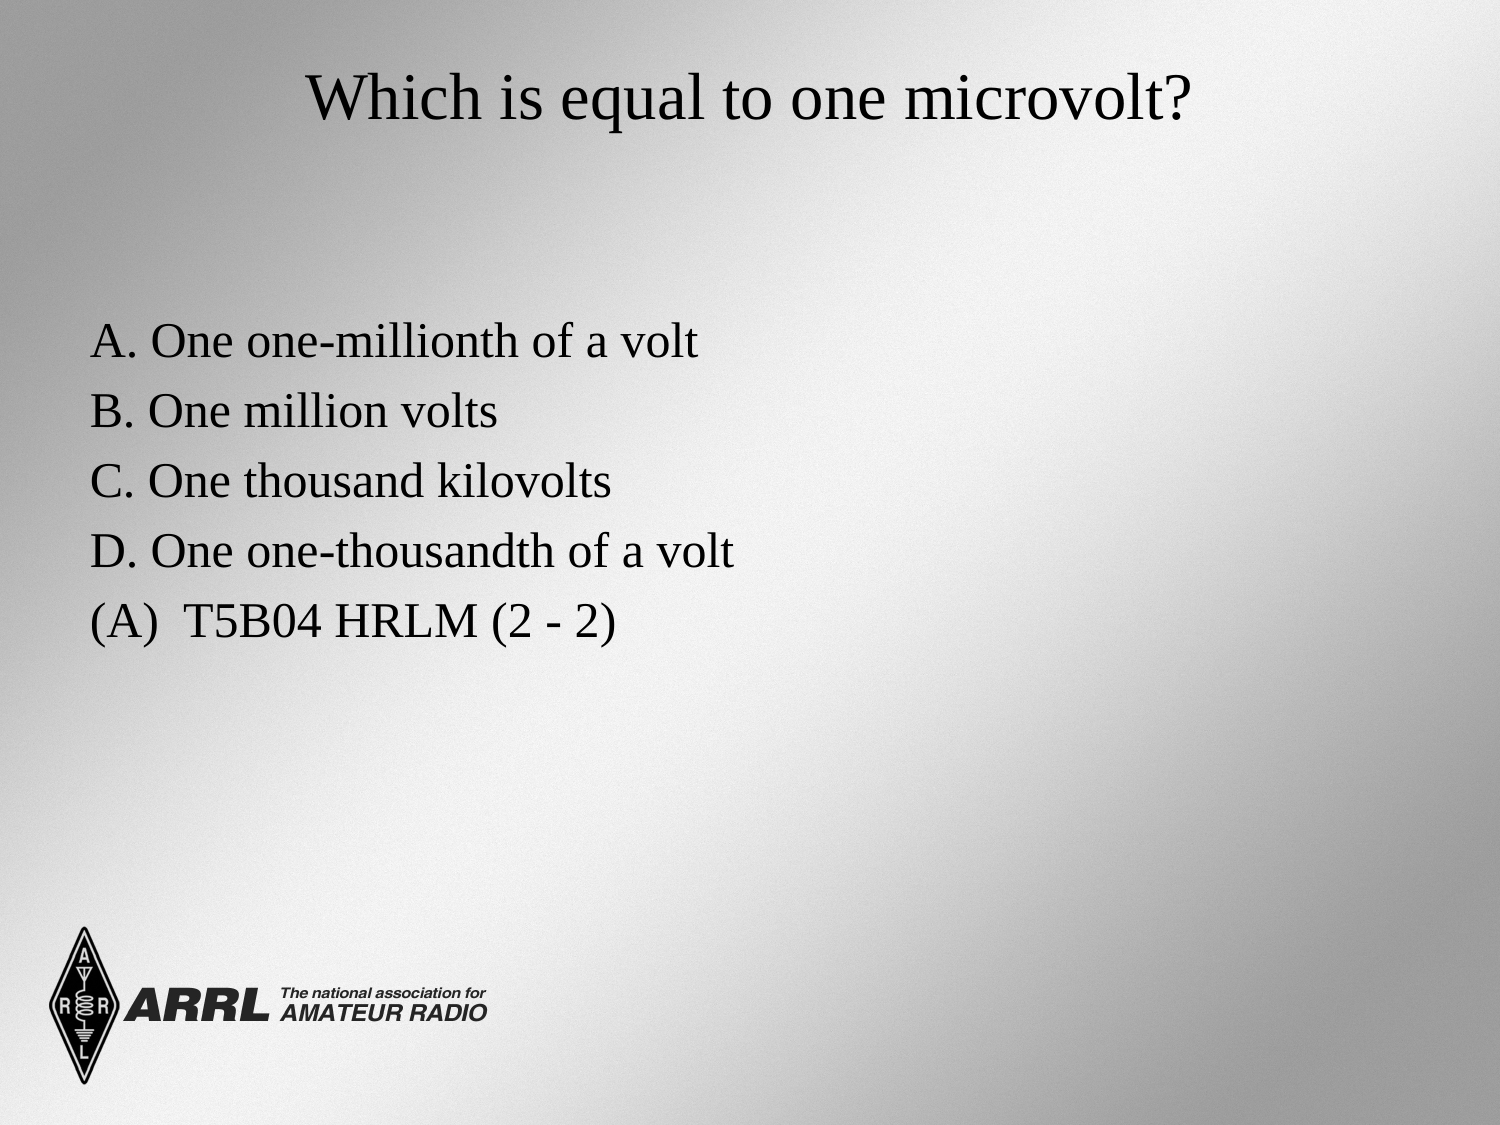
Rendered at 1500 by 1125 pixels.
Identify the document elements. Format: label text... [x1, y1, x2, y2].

list A. One one-millionth of a volt B. One million volts C. One thousand kilovolts D. One one-thousandth of a volt (A) T5B04 HRLM (2 - 2) [75, 299, 1425, 1005]
picture [0, 0, 1500, 1125]
title Which is equal to one microvolt? [75, 45, 1425, 233]
